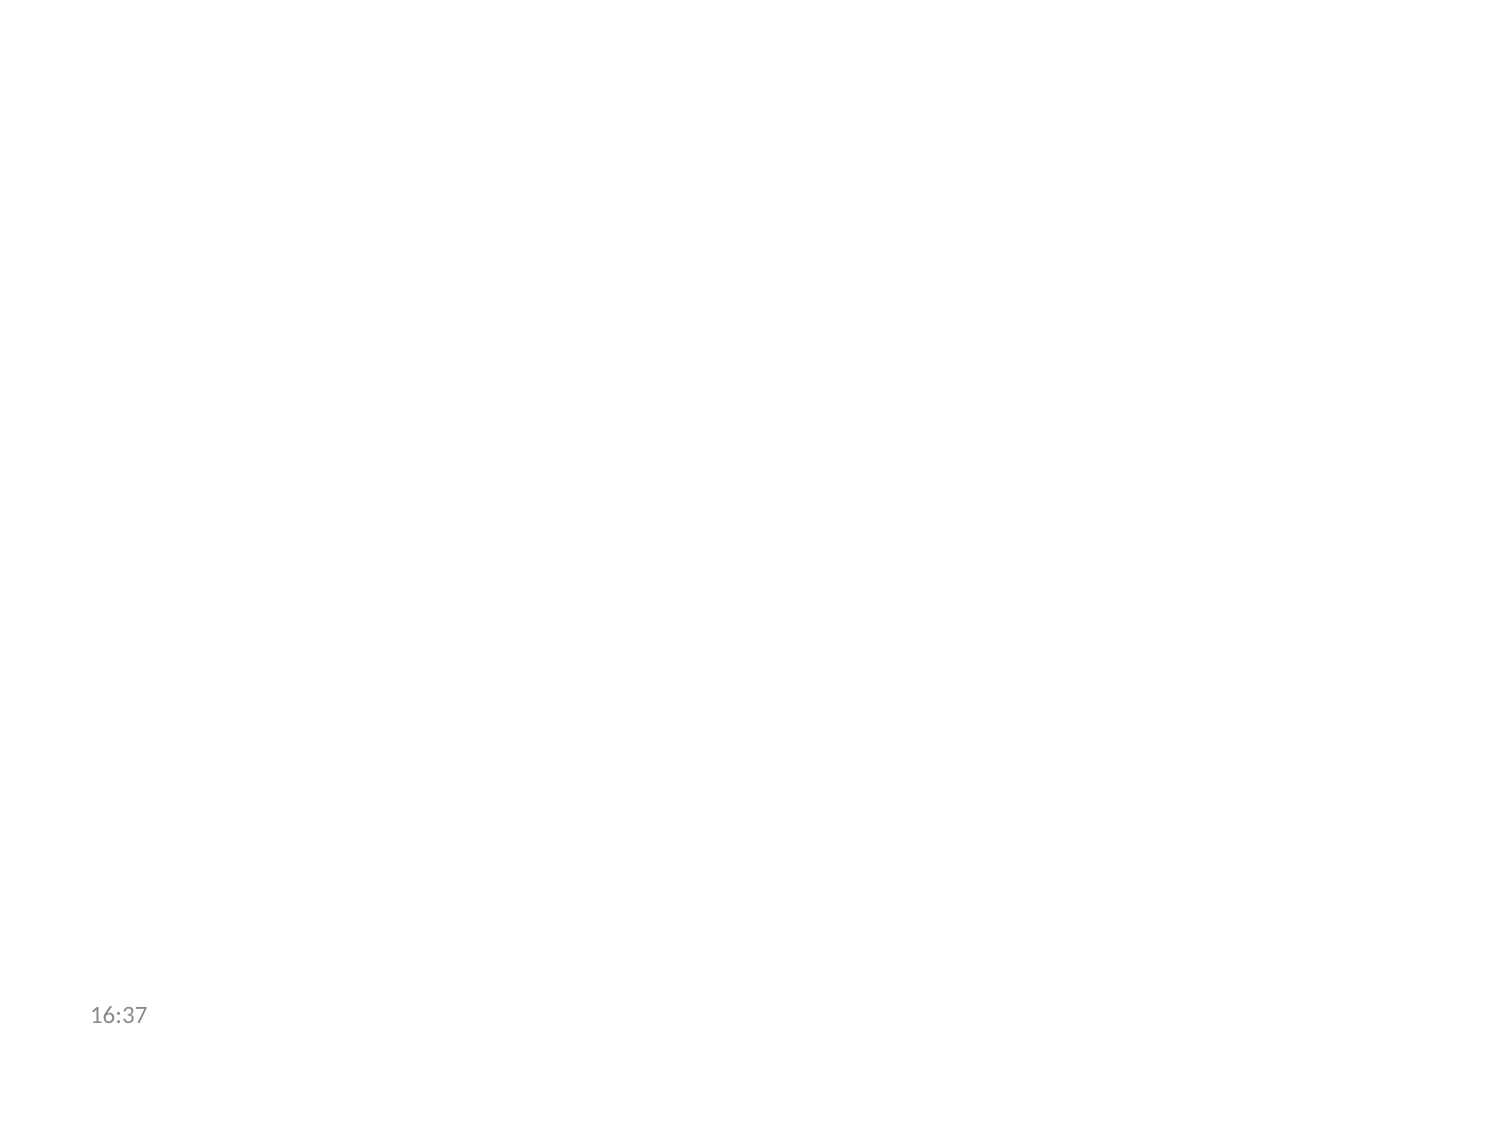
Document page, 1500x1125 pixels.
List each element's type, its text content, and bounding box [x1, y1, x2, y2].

text_box 15:35 [75, 983, 425, 1044]
